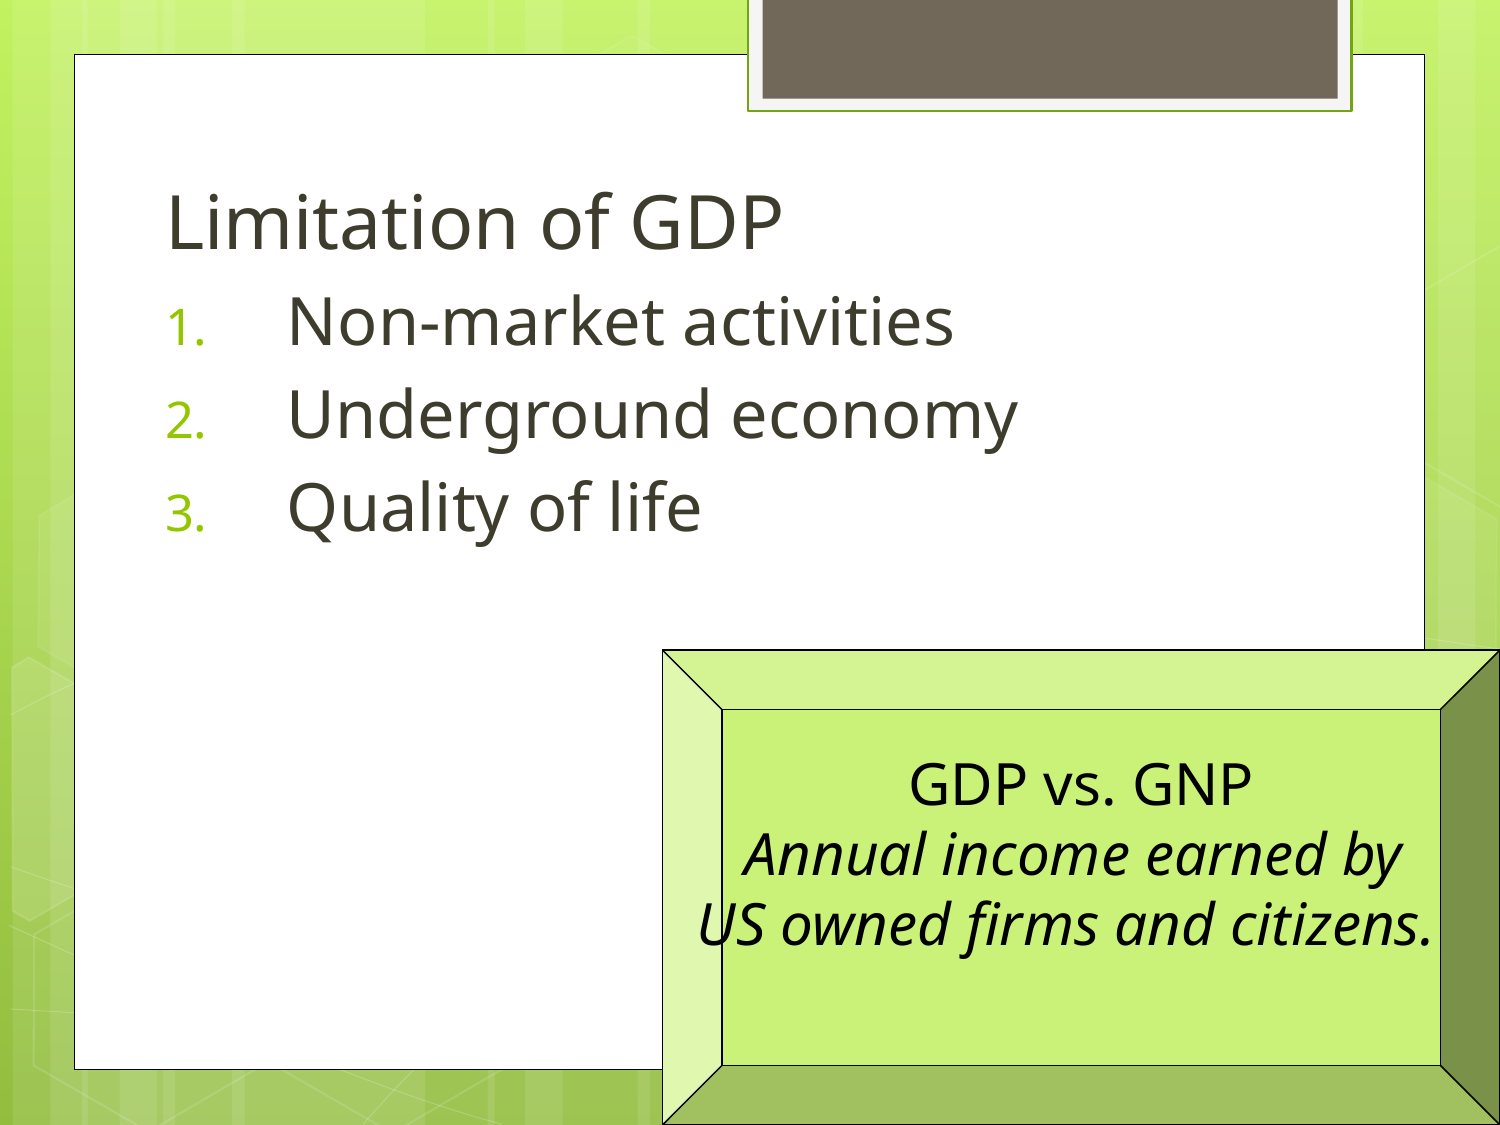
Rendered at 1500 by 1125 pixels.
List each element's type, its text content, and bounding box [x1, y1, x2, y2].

text_box GDP vs. GNP Annual income earned by US owned firms and citizens. [662, 650, 1500, 1125]
list Limitation of GDP Non-market activities Underground economy Quality of life [150, 62, 1150, 1025]
